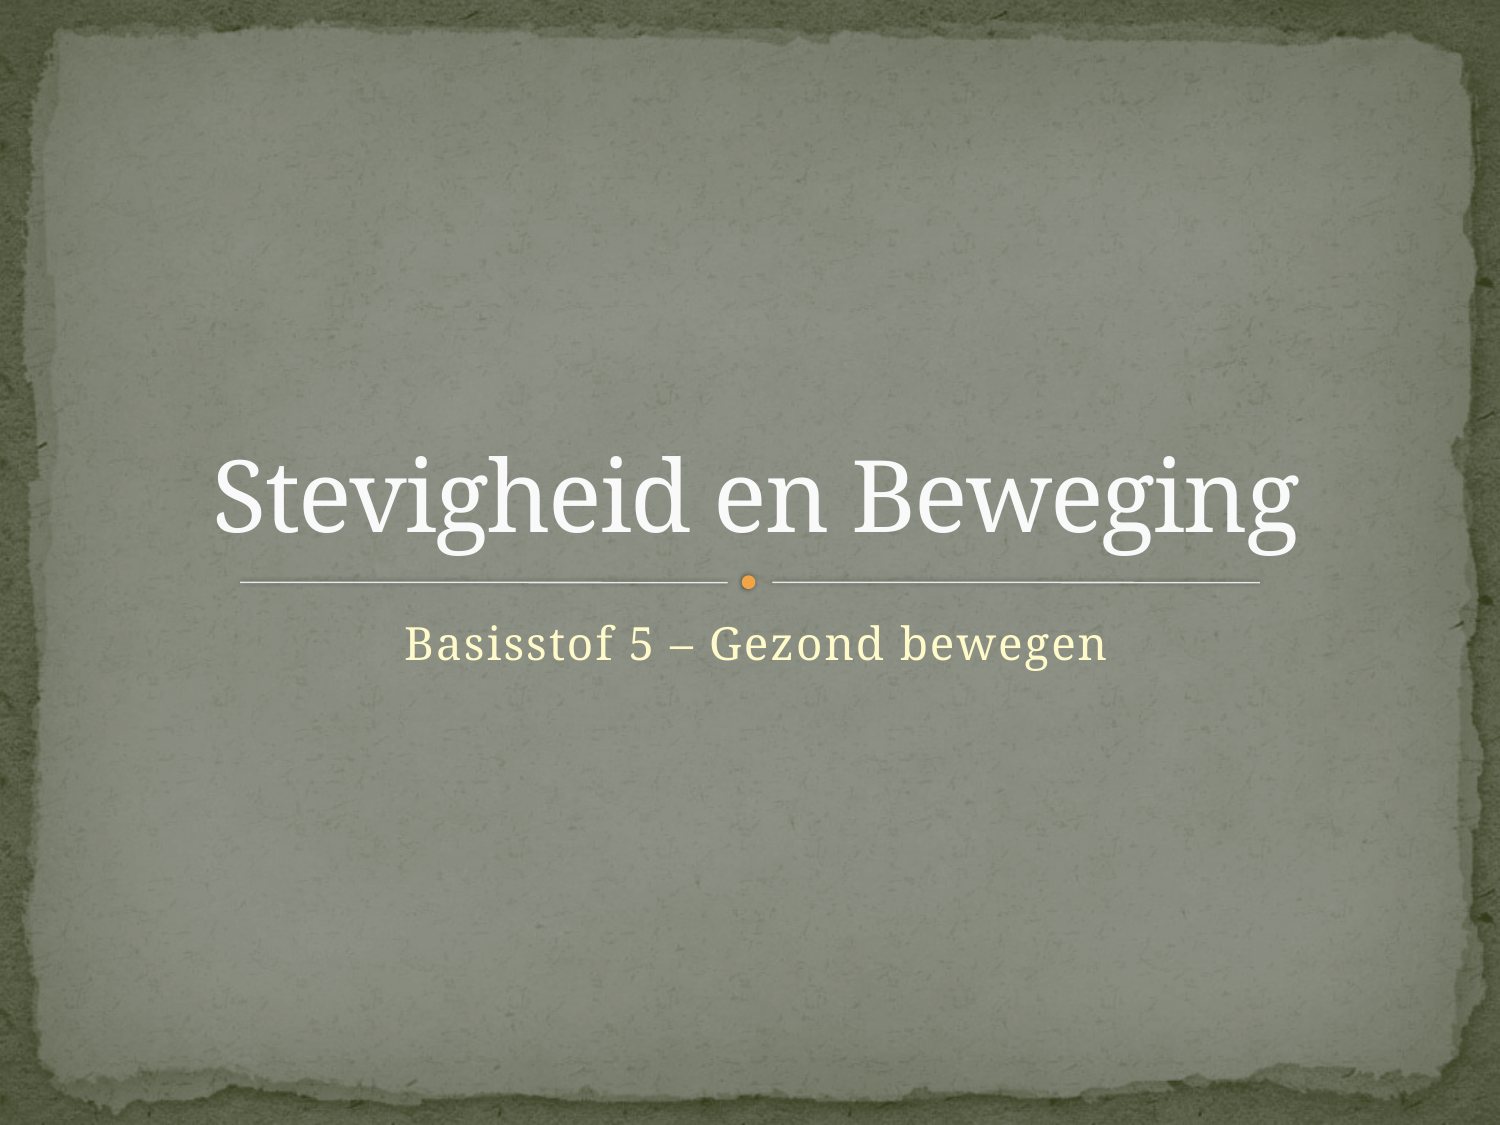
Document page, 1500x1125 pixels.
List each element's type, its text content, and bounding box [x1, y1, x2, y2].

subtitle Basisstof 5 – Gezond bewegen [75, 606, 1438, 795]
title Stevigheid en Beweging [74, 235, 1438, 561]
